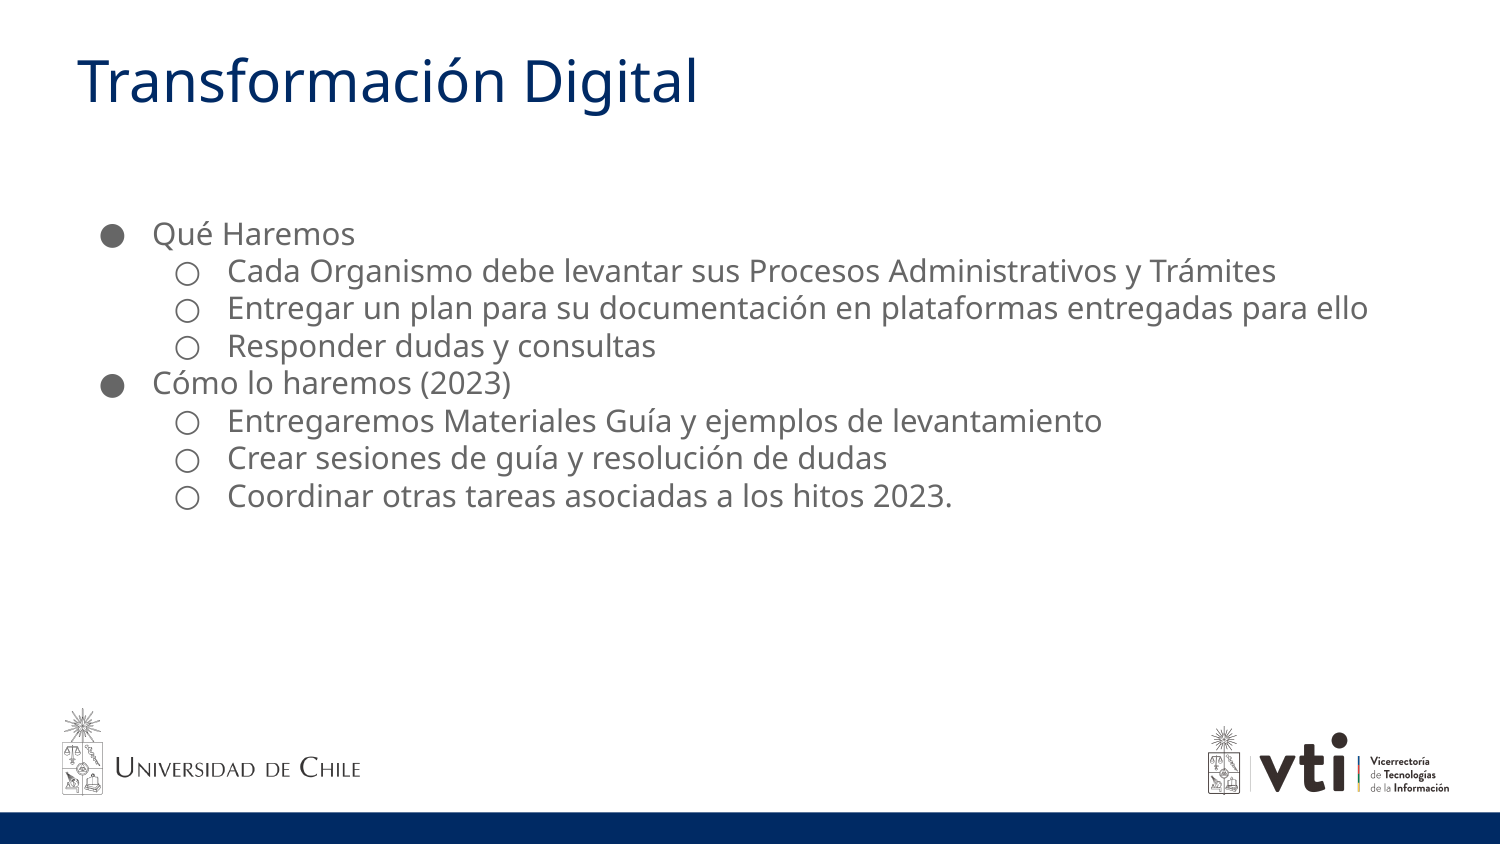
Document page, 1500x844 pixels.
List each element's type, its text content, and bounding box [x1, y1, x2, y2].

title Transformación Digital [62, 39, 1330, 119]
picture [1208, 726, 1449, 795]
text_box Qué Haremos Cada Organismo debe levantar sus Procesos Administrativos y Trámites Entregar un plan para su documentación en plataformas entregadas para ello Responder dudas y consultas Cómo lo haremos (2023) Entregaremos Materiales Guía y ejemplos de levantamiento Crear sesiones de guía y resolución de dudas Coordinar otras tareas asociadas a los hitos 2023. [62, 198, 1432, 589]
picture [62, 708, 360, 796]
